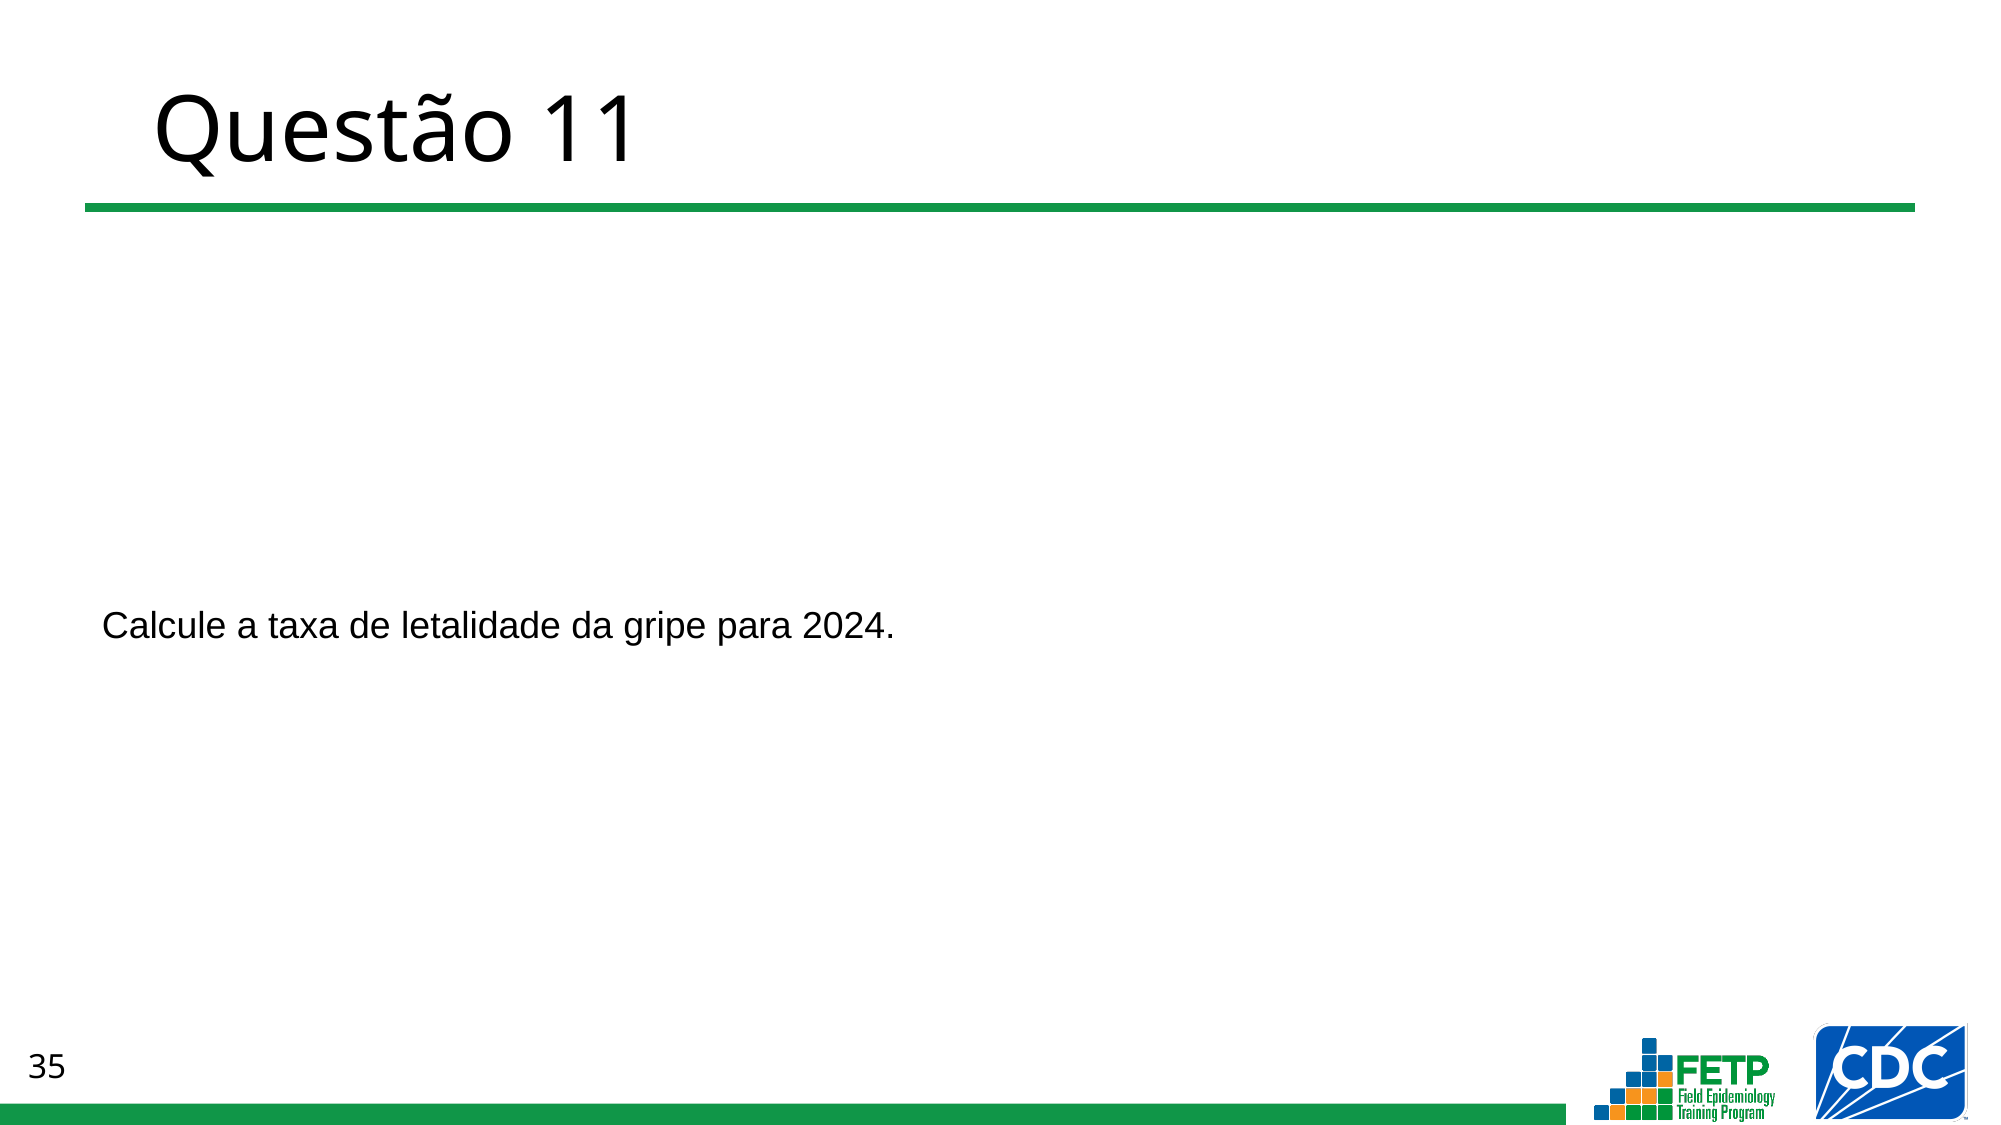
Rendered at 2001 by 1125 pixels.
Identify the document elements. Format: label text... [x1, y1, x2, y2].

picture [1813, 1023, 1968, 1122]
list Calcule a taxa de letalidade da gripe para 2024. [87, 242, 1913, 1004]
picture [1594, 1038, 1775, 1122]
title Questão 11 [137, 75, 1863, 207]
